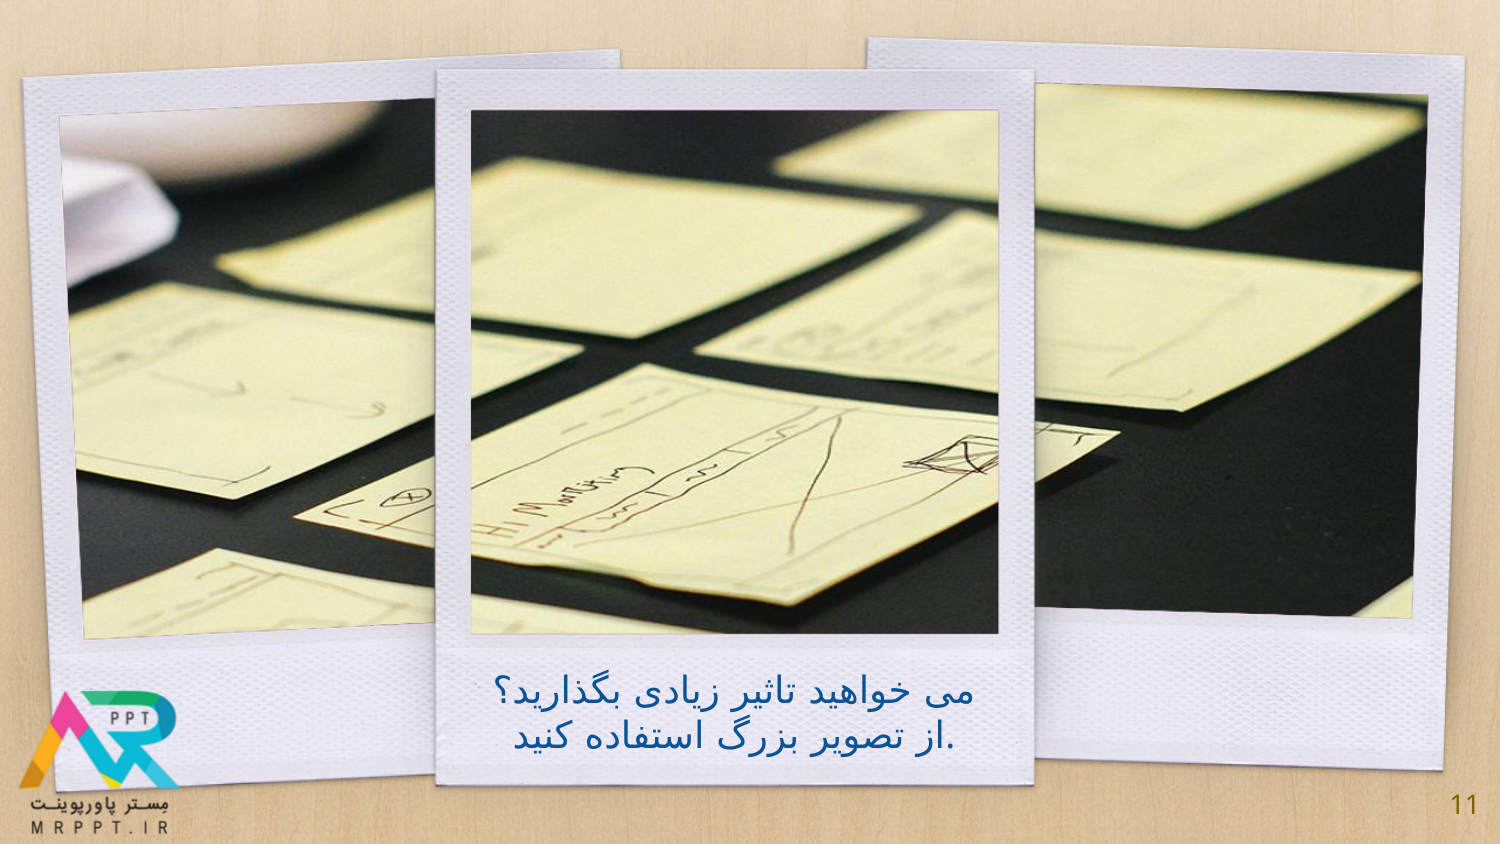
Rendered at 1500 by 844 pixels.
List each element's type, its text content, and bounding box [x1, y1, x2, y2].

picture [0, 0, 1500, 844]
title می خواهید تاثیر زیادی بگذارید؟ از تصویر بزرگ استفاده کنید. [436, 635, 1031, 788]
slide_number 11 [1429, 767, 1500, 844]
